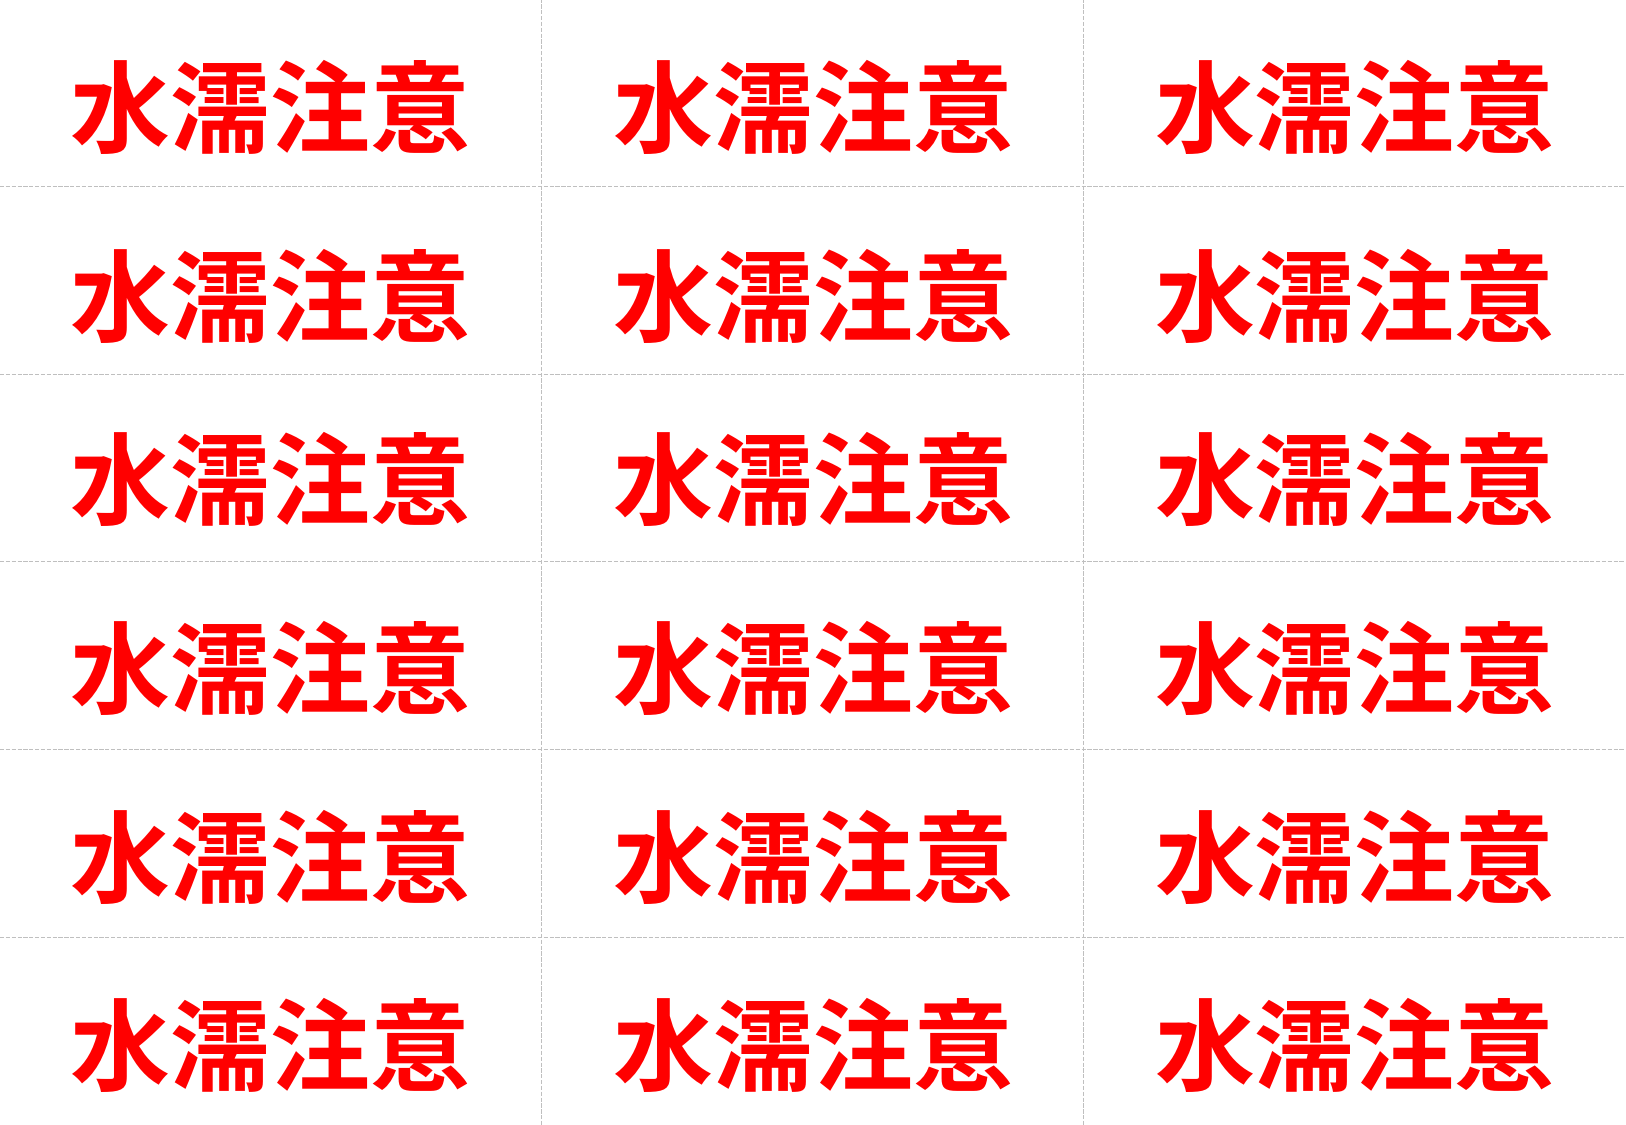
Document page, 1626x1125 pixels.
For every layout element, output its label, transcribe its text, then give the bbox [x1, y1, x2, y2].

text_box 水濡注意 [1154, 234, 1556, 355]
text_box 水濡注意 [70, 45, 471, 166]
text_box 水濡注意 [1154, 795, 1556, 916]
text_box 水濡注意 [613, 417, 1014, 538]
text_box 水濡注意 [1154, 417, 1556, 538]
text_box 水濡注意 [1154, 983, 1556, 1104]
text_box 水濡注意 [1154, 45, 1556, 166]
text_box 水濡注意 [70, 606, 471, 727]
text_box 水濡注意 [70, 417, 471, 538]
text_box 水濡注意 [70, 983, 471, 1104]
text_box 水濡注意 [70, 795, 471, 916]
text_box 水濡注意 [613, 234, 1014, 355]
text_box 水濡注意 [613, 45, 1014, 166]
text_box 水濡注意 [1154, 606, 1556, 727]
text_box 水濡注意 [613, 795, 1014, 916]
text_box 水濡注意 [613, 606, 1014, 727]
text_box 水濡注意 [70, 234, 471, 355]
text_box 水濡注意 [613, 983, 1014, 1104]
